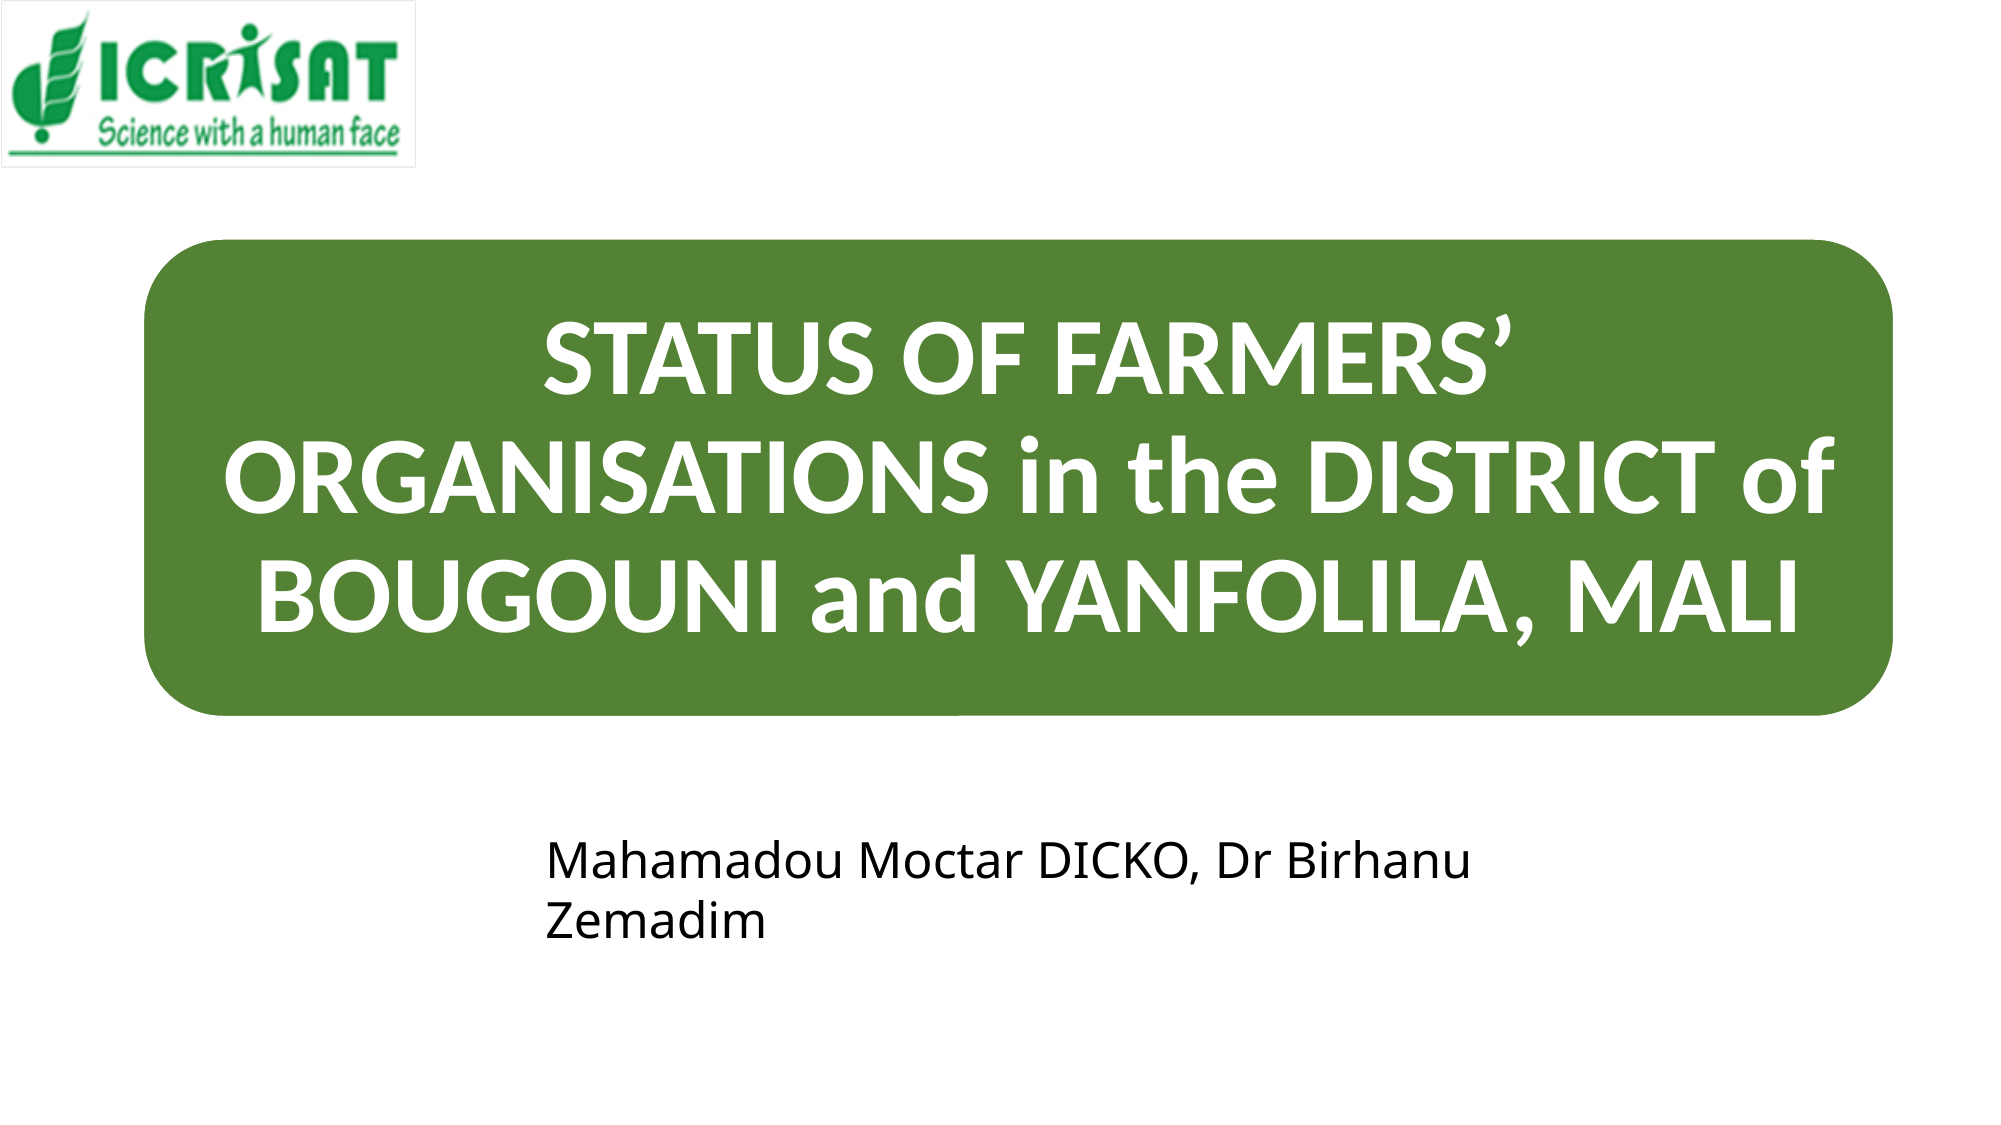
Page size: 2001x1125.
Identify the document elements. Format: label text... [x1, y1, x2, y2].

text_box Mahamadou Moctar DICKO, Dr Birhanu Zemadim [530, 821, 1703, 957]
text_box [143, 238, 1894, 746]
picture [0, 0, 419, 172]
